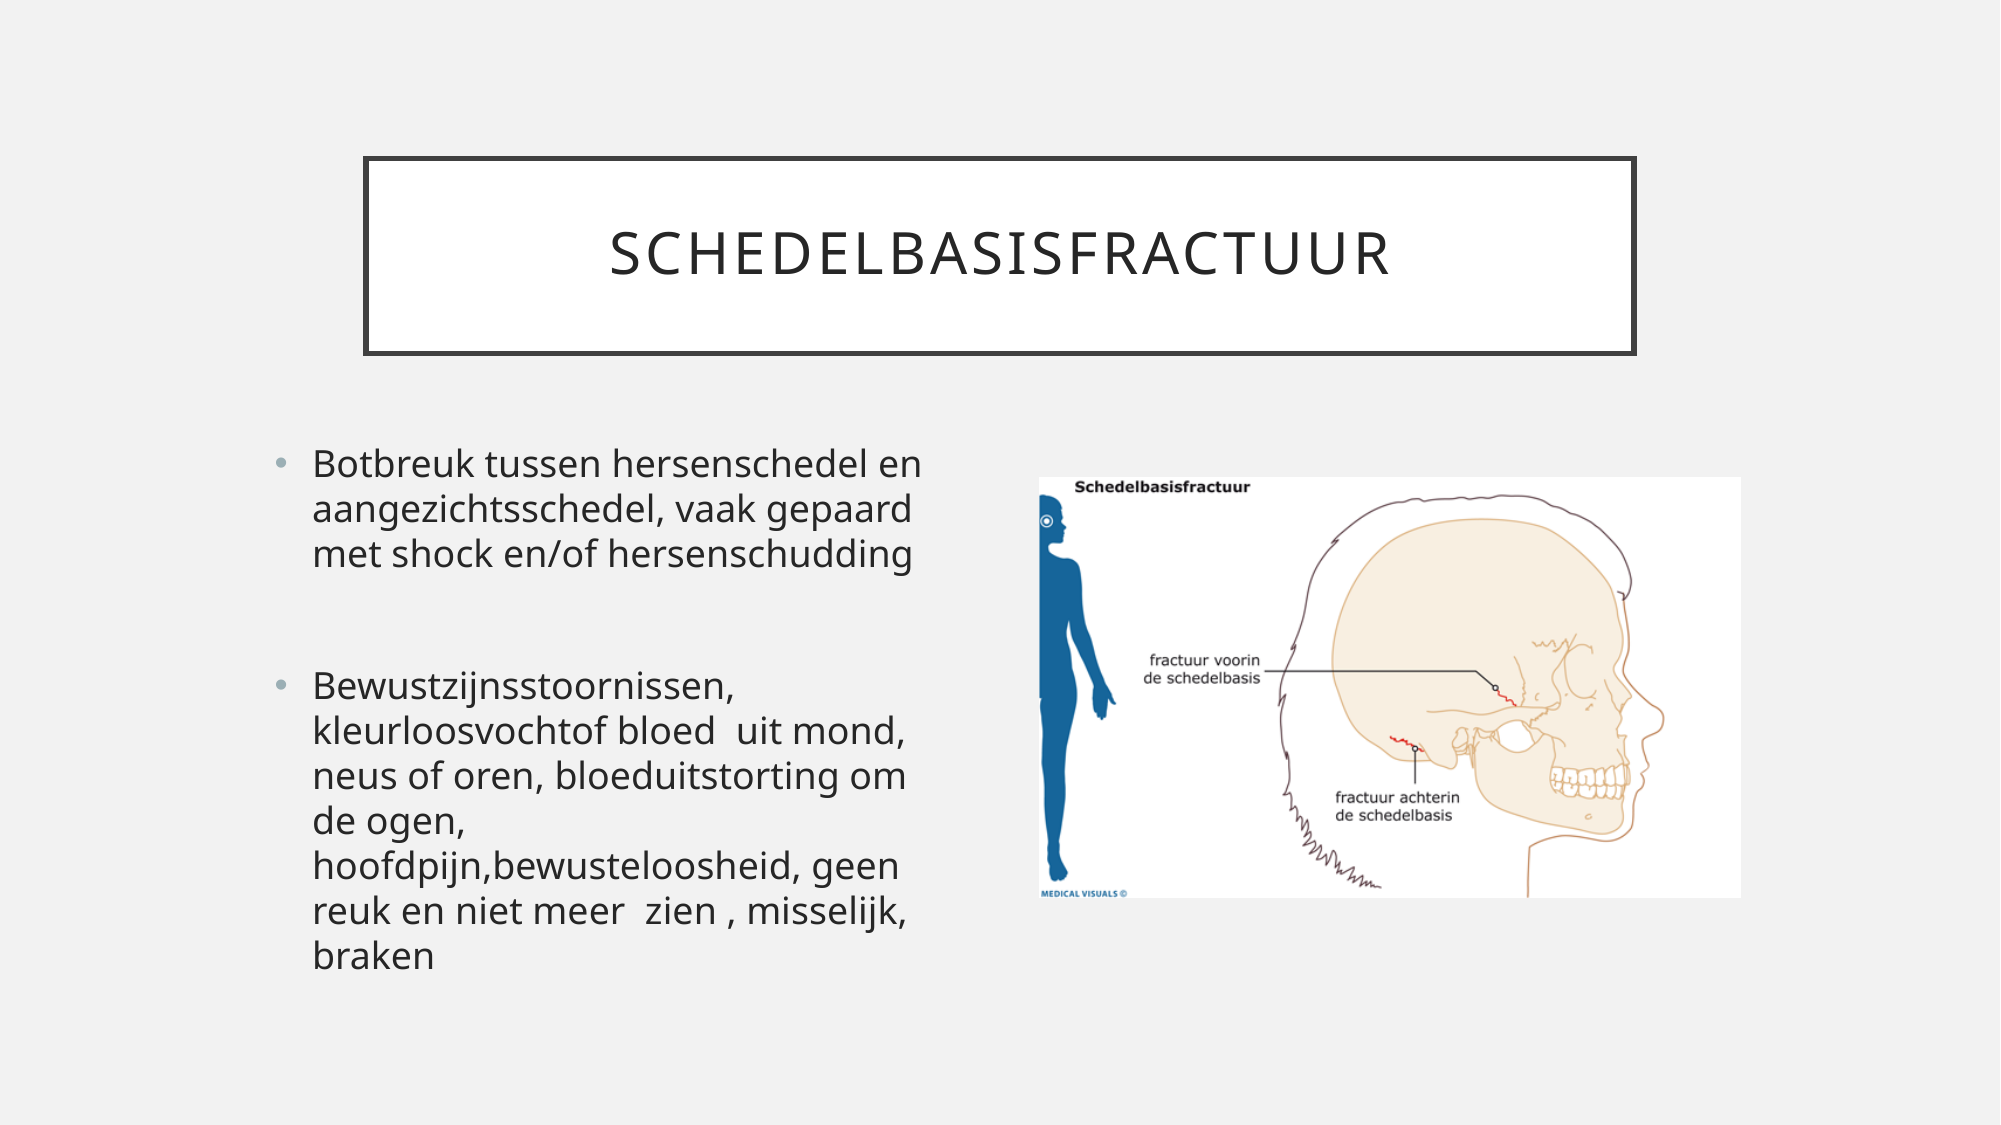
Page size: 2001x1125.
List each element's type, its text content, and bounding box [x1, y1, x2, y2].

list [1039, 477, 1741, 898]
list Botbreuk tussen hersenschedel en aangezichtsschedel, vaak gepaard met shock en/of hersenschudding Bewustzijnsstoornissen, kleurloosvochtof bloed uit mond, neus of oren, bloeduitstorting om de ogen, hoofdpijn,bewusteloosheid, geen reuk en niet meer zien , misselijk, braken [259, 432, 961, 942]
title Schedelbasisfractuur [363, 156, 1637, 356]
